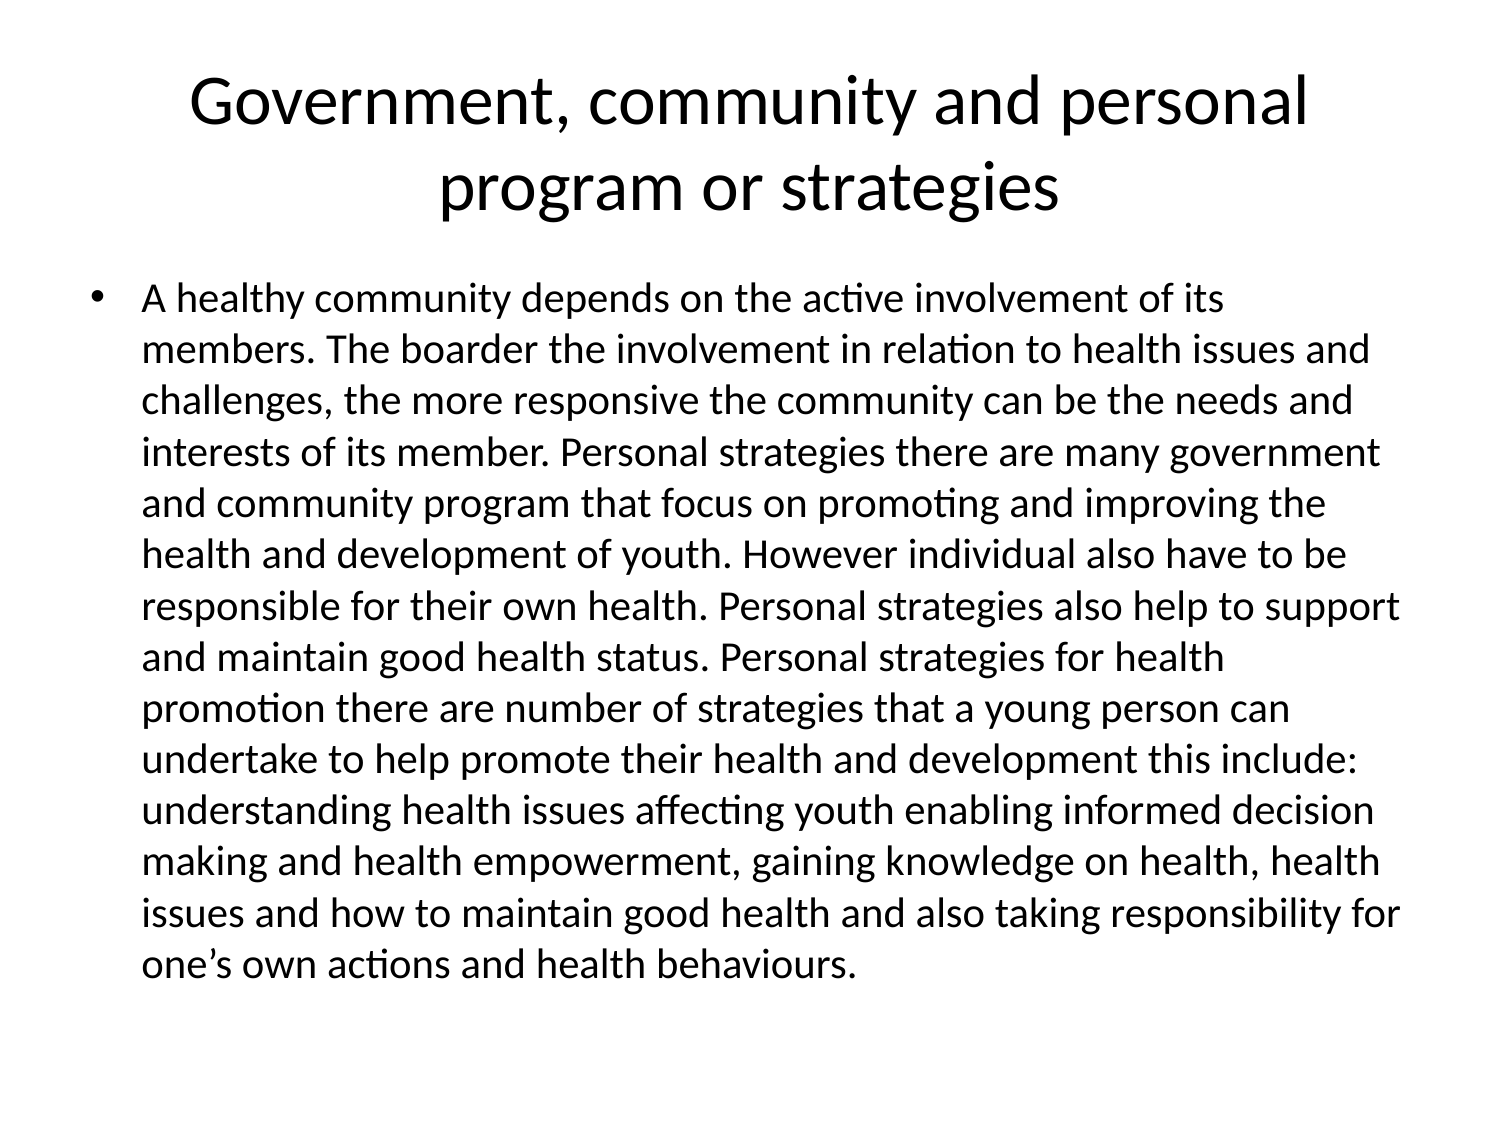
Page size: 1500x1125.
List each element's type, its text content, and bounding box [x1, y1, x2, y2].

list A healthy community depends on the active involvement of its members. The boarder the involvement in relation to health issues and challenges, the more responsive the community can be the needs and interests of its member. Personal strategies there are many government and community program that focus on promoting and improving the health and development of youth. However individual also have to be responsible for their own health. Personal strategies also help to support and maintain good health status. Personal strategies for health promotion there are number of strategies that a young person can undertake to help promote their health and development this include: understanding health issues affecting youth enabling informed decision making and health empowerment, gaining knowledge on health, health issues and how to maintain good health and also taking responsibility for one’s own actions and health behaviours. [75, 262, 1425, 1005]
title Government, community and personal program or strategies [75, 45, 1425, 233]
